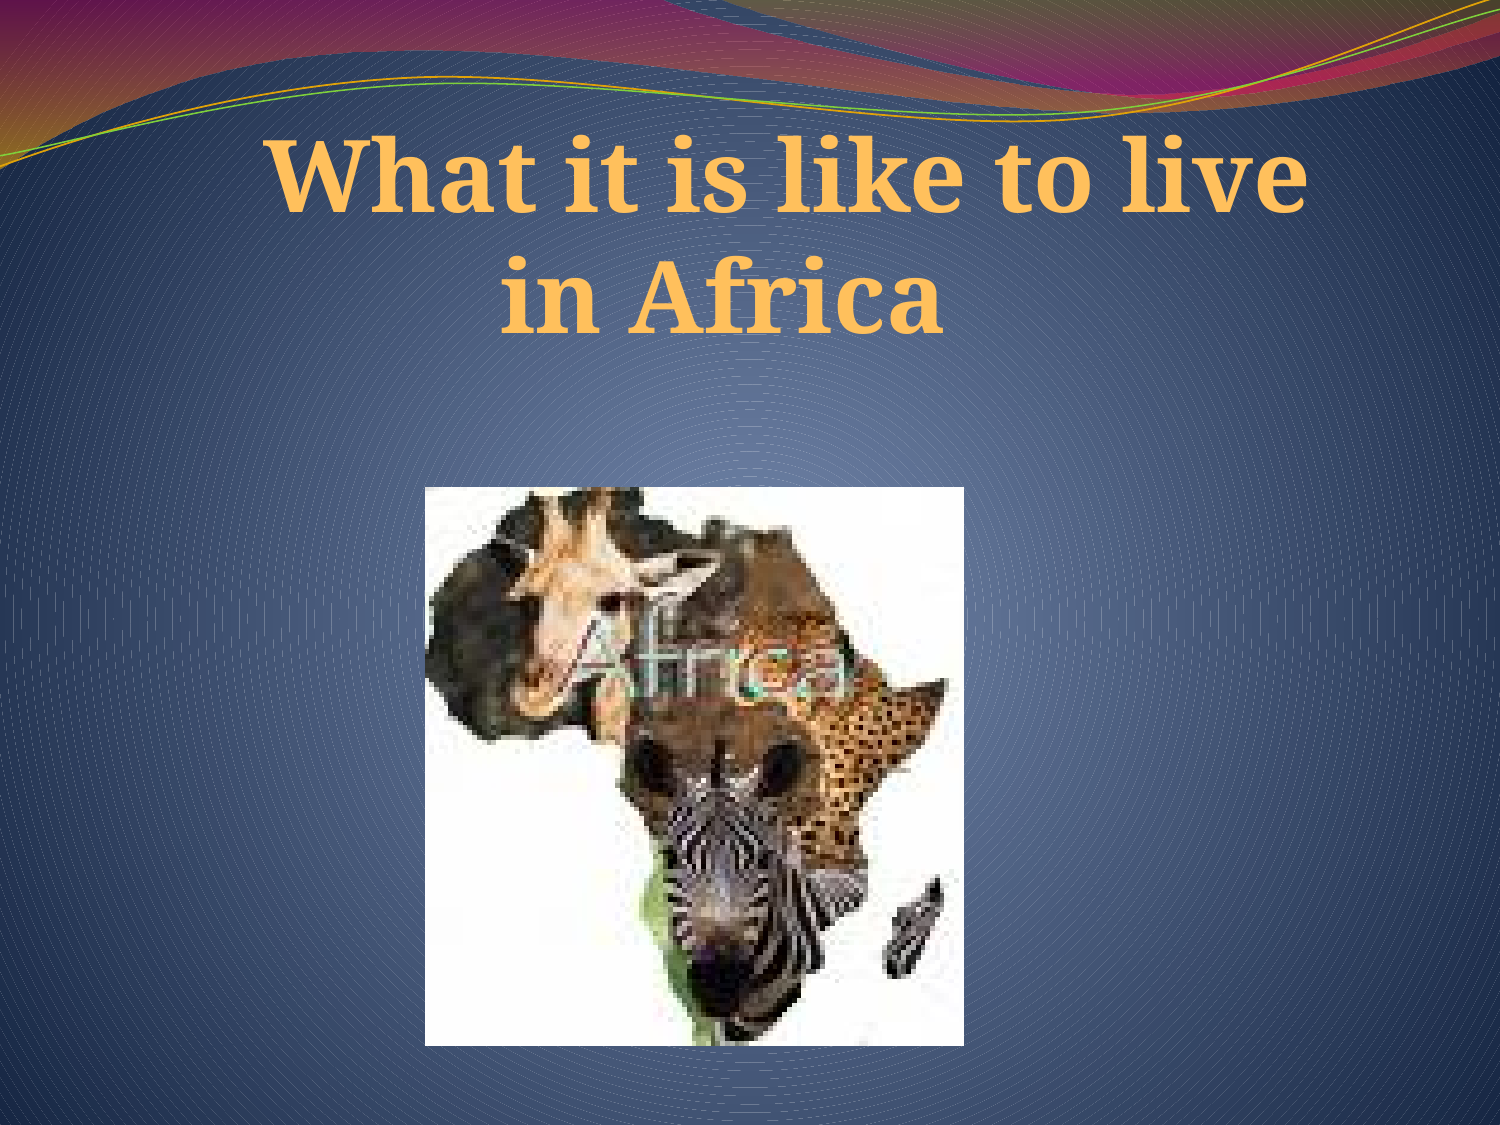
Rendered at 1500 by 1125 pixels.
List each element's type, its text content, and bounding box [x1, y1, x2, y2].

picture [424, 487, 964, 1046]
subtitle [225, 425, 1338, 925]
title What it is like to live in Africa [87, 112, 1363, 354]
